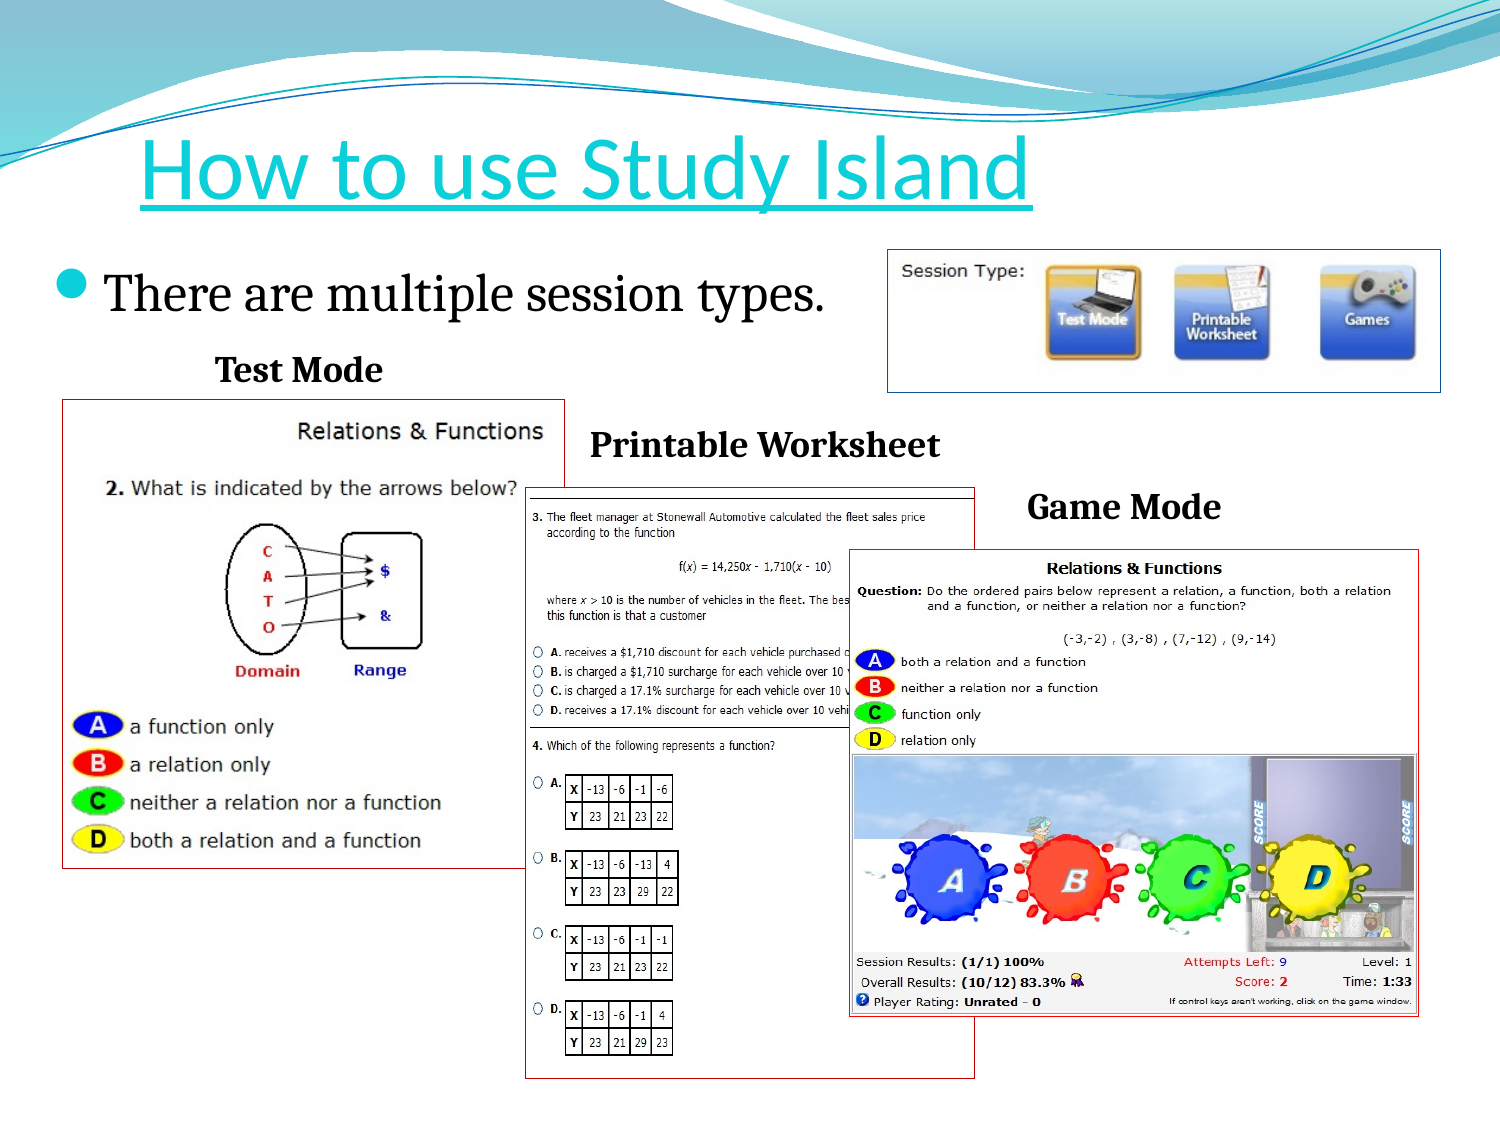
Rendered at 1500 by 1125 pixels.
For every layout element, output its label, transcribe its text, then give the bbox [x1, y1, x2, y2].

text_box Test Mode [200, 337, 450, 398]
text_box Game Mode [1012, 474, 1288, 535]
text_box There are multiple session types. [37, 249, 1438, 408]
text_box Printable Worksheet [575, 412, 988, 473]
text_box How to use Study Island? [124, 87, 1475, 275]
picture [62, 399, 1419, 1079]
picture [887, 249, 1441, 394]
